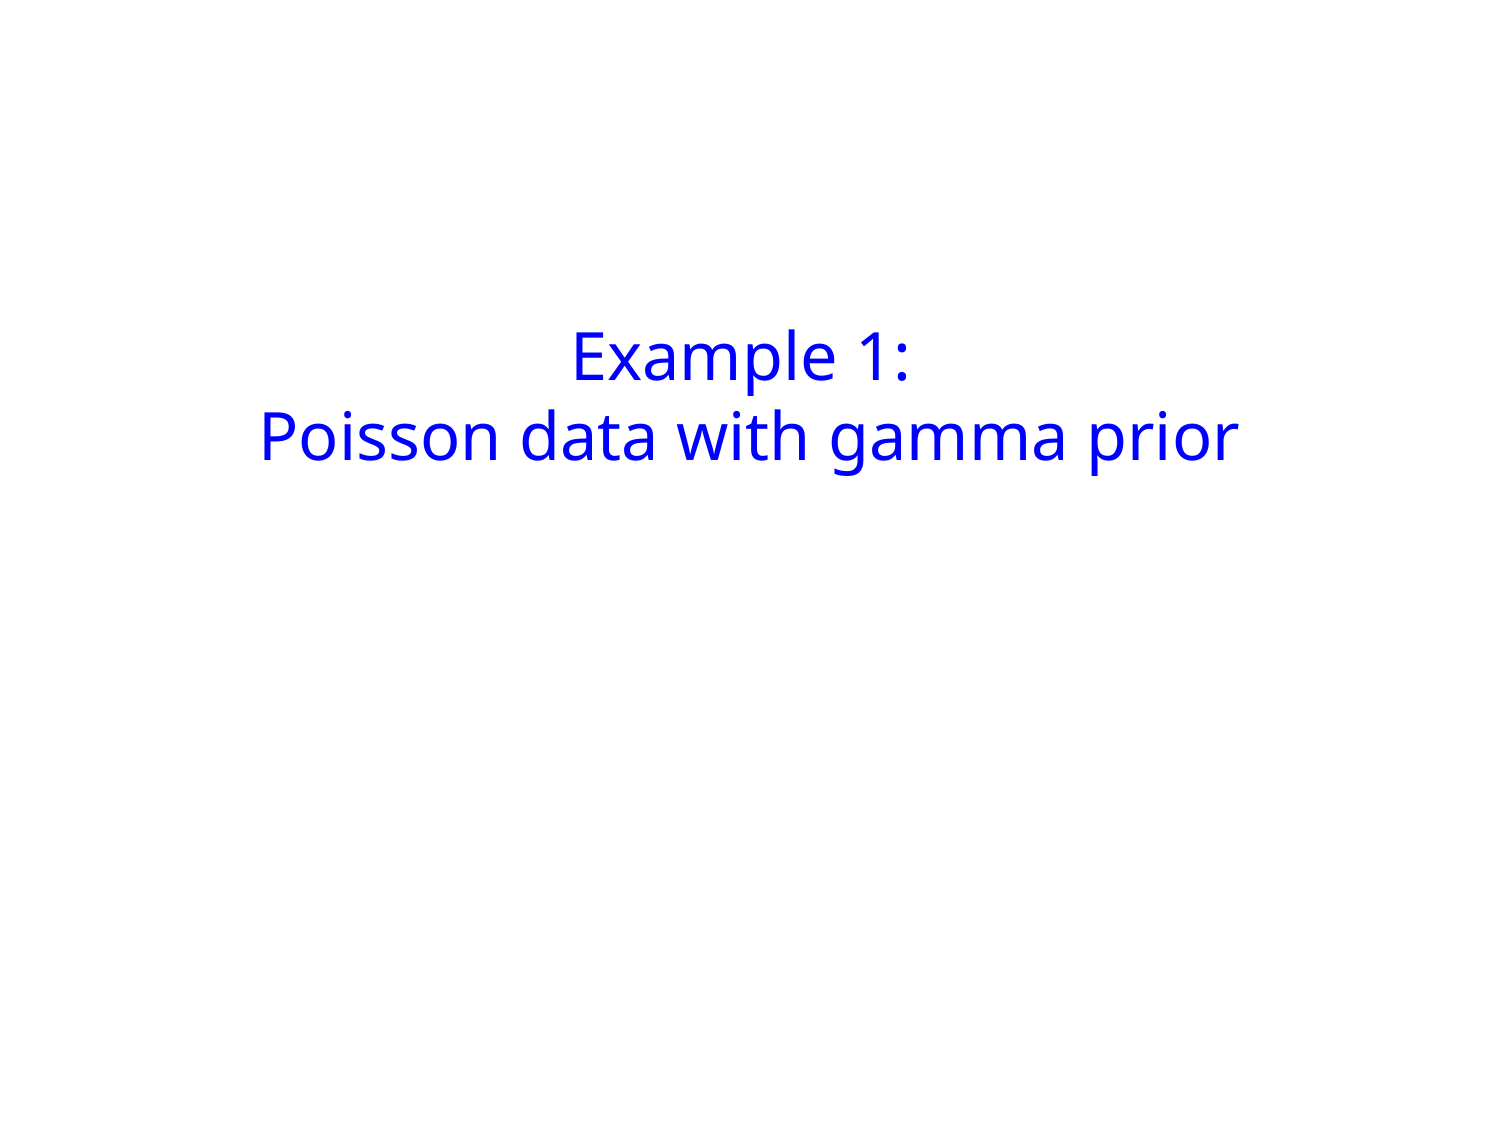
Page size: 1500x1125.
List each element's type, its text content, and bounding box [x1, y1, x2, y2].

title Example 1: Poisson data with gamma prior [75, 299, 1425, 488]
